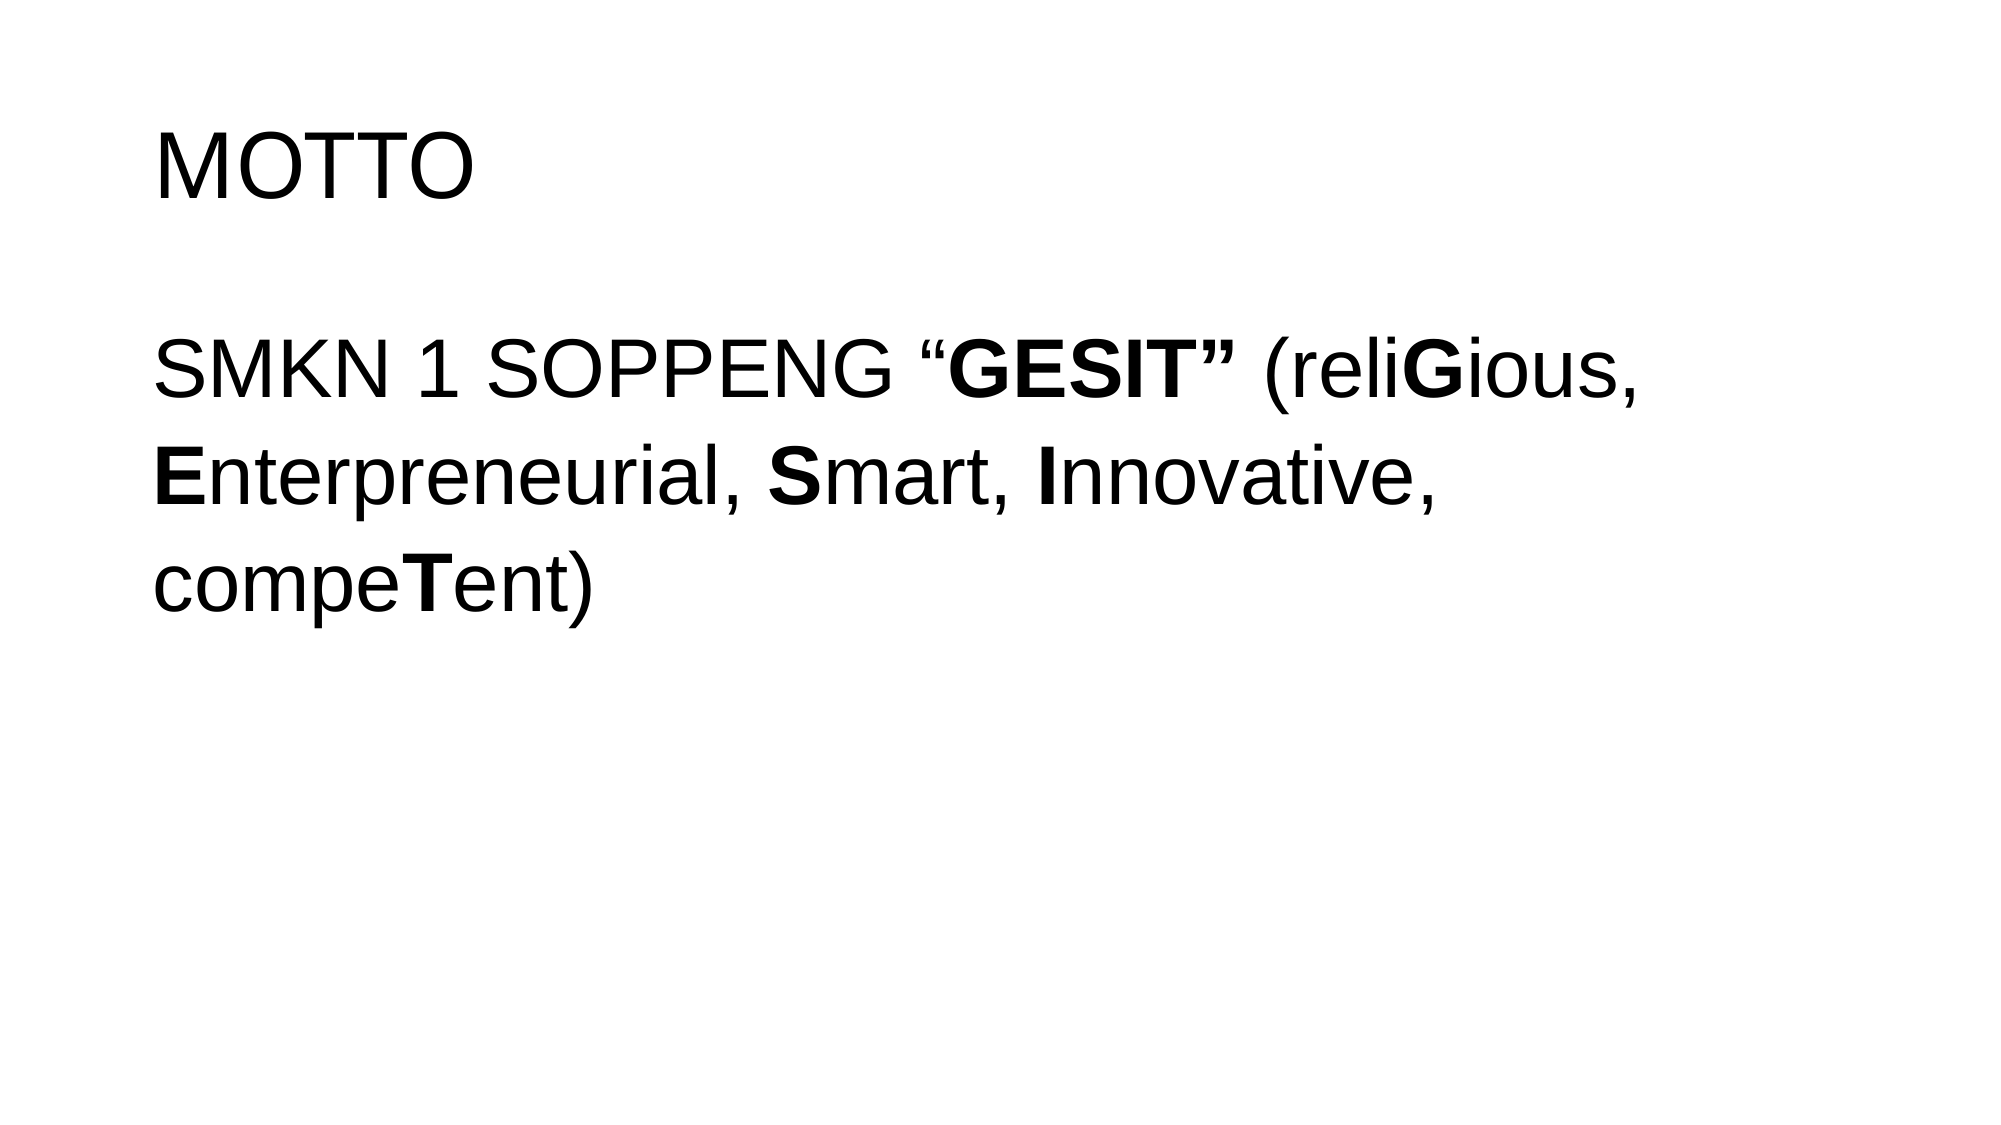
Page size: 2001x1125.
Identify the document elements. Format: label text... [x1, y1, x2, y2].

list SMKN 1 SOPPENG “GESIT” (reliGious, Enterpreneurial, Smart, Innovative, compeTent) [137, 299, 1863, 1014]
title MOTTO [137, 59, 1863, 278]
